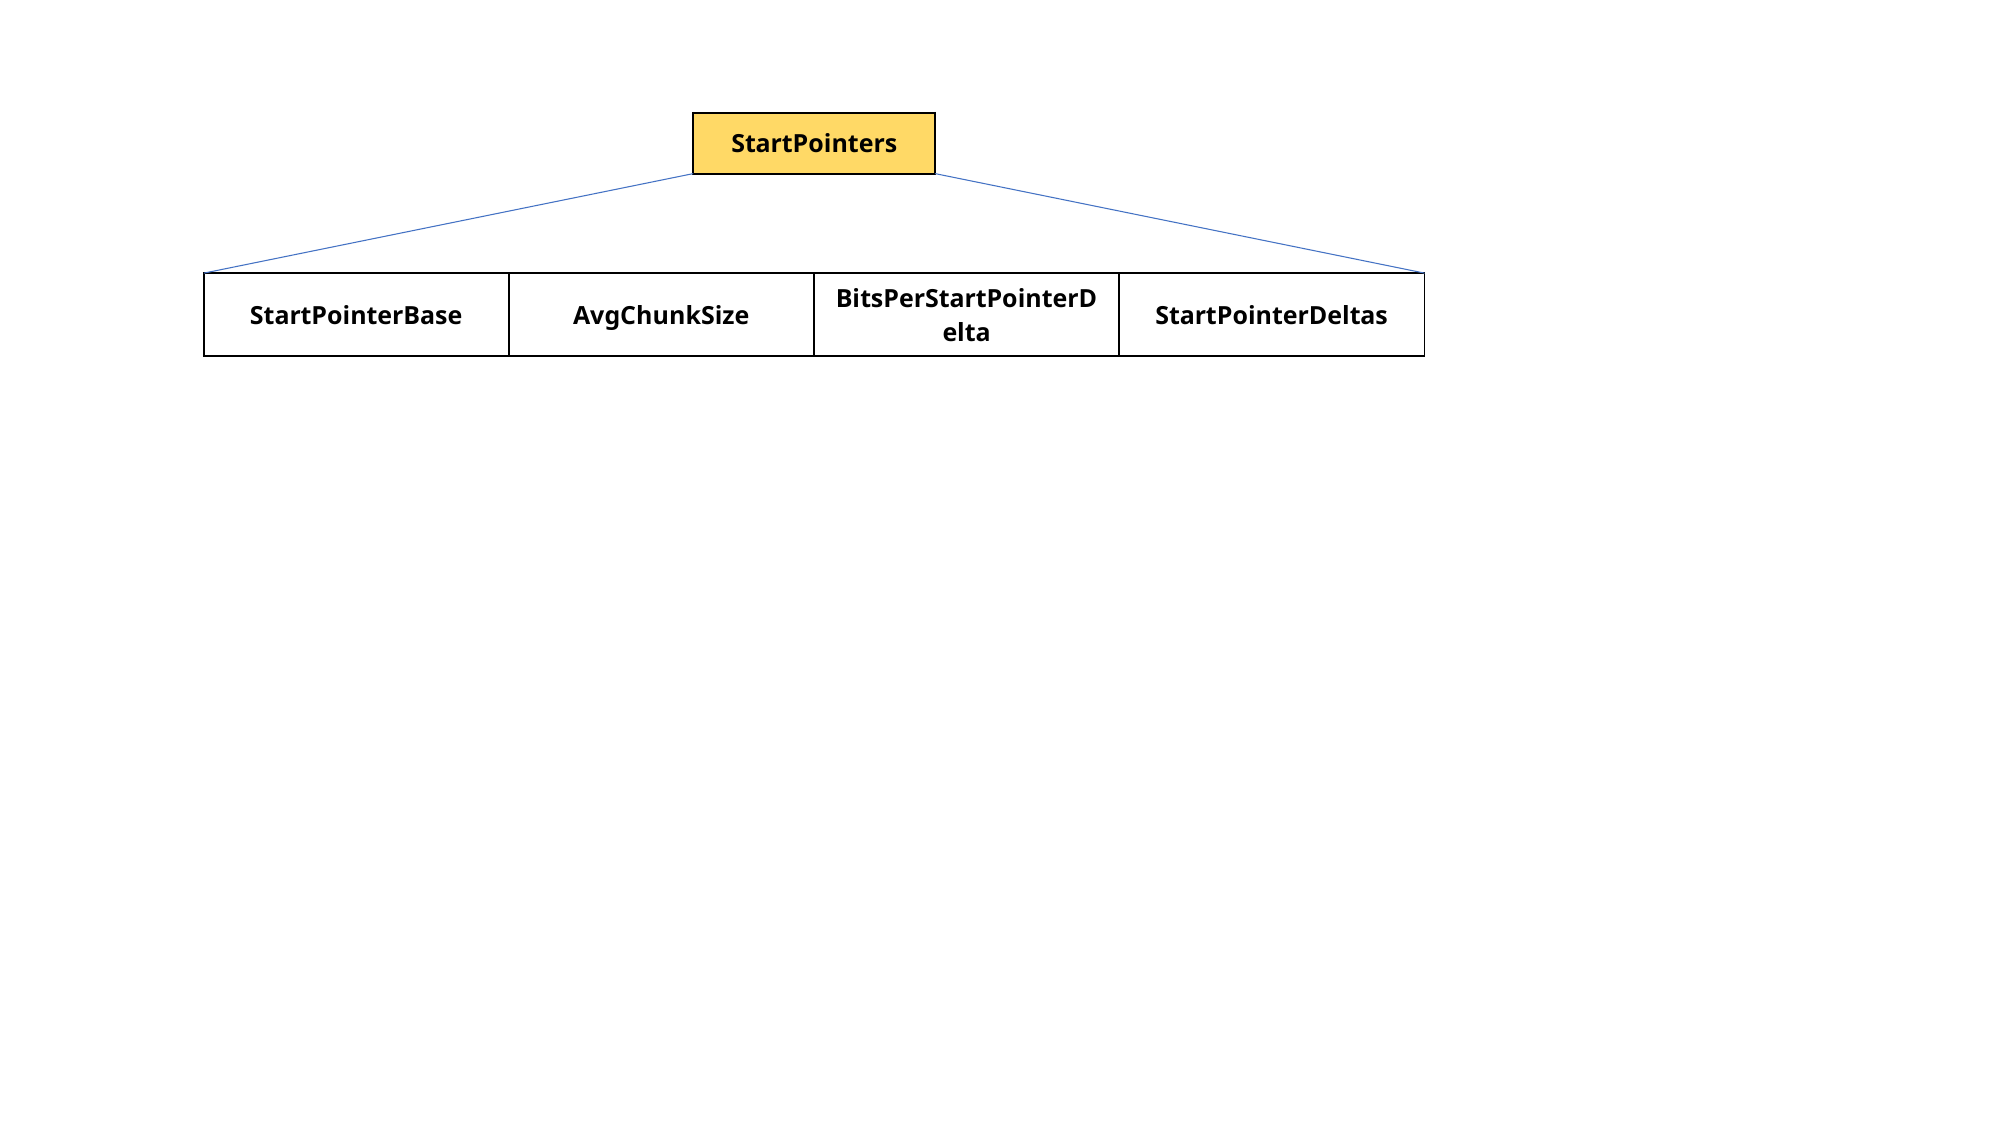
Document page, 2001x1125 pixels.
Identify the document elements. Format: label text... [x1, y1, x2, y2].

table_header StartPointerDeltas [1120, 274, 1424, 355]
table_header StartPointers [694, 114, 934, 173]
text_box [935, 173, 1425, 274]
table_header BitsPerStartPointerDelta [815, 274, 1118, 355]
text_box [203, 173, 694, 274]
table_header AvgChunkSize [510, 274, 813, 355]
table_header StartPointerBase [205, 274, 508, 355]
